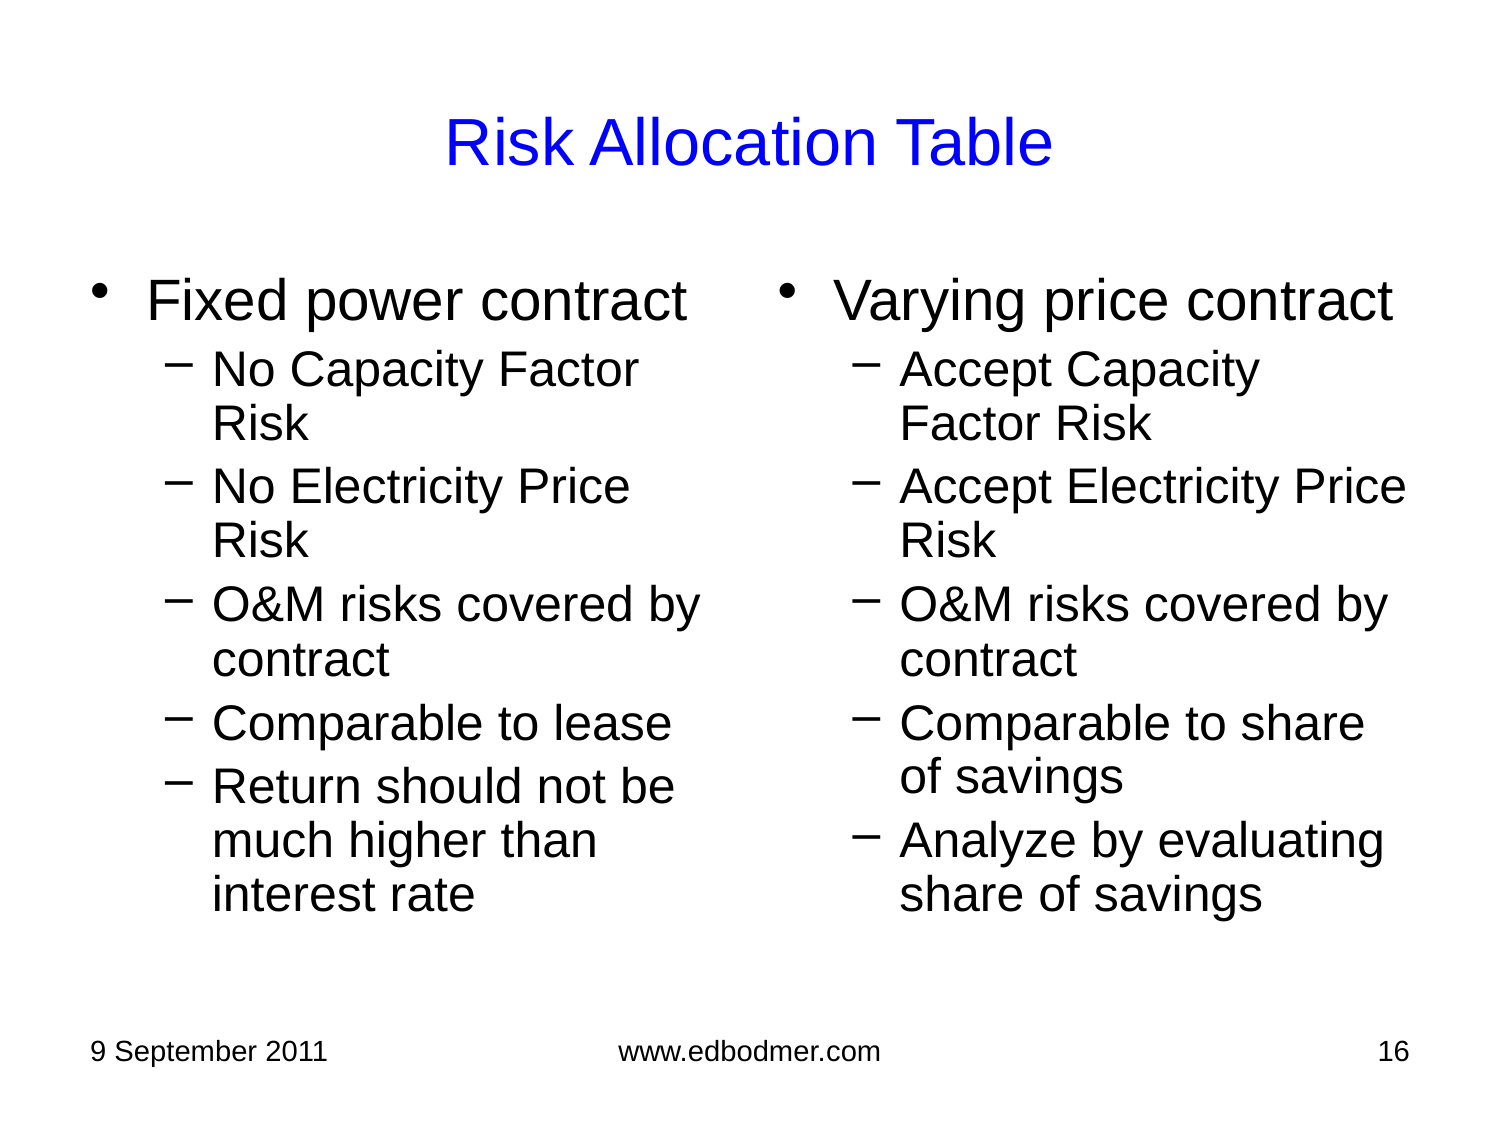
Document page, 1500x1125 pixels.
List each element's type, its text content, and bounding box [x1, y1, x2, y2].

title Risk Allocation Table [74, 44, 1426, 233]
footer www.edbodmer.com [512, 1024, 988, 1103]
list Varying price contract Accept Capacity Factor Risk Accept Electricity Price Risk O&M risks covered by contract Comparable to share of savings Analyze by evaluating share of savings [762, 262, 1426, 1006]
list Fixed power contract No Capacity Factor Risk No Electricity Price Risk O&M risks covered by contract Comparable to lease Return should not be much higher than interest rate [74, 262, 738, 1006]
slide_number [74, 1024, 426, 1103]
slide_number 16 [1074, 1024, 1426, 1103]
